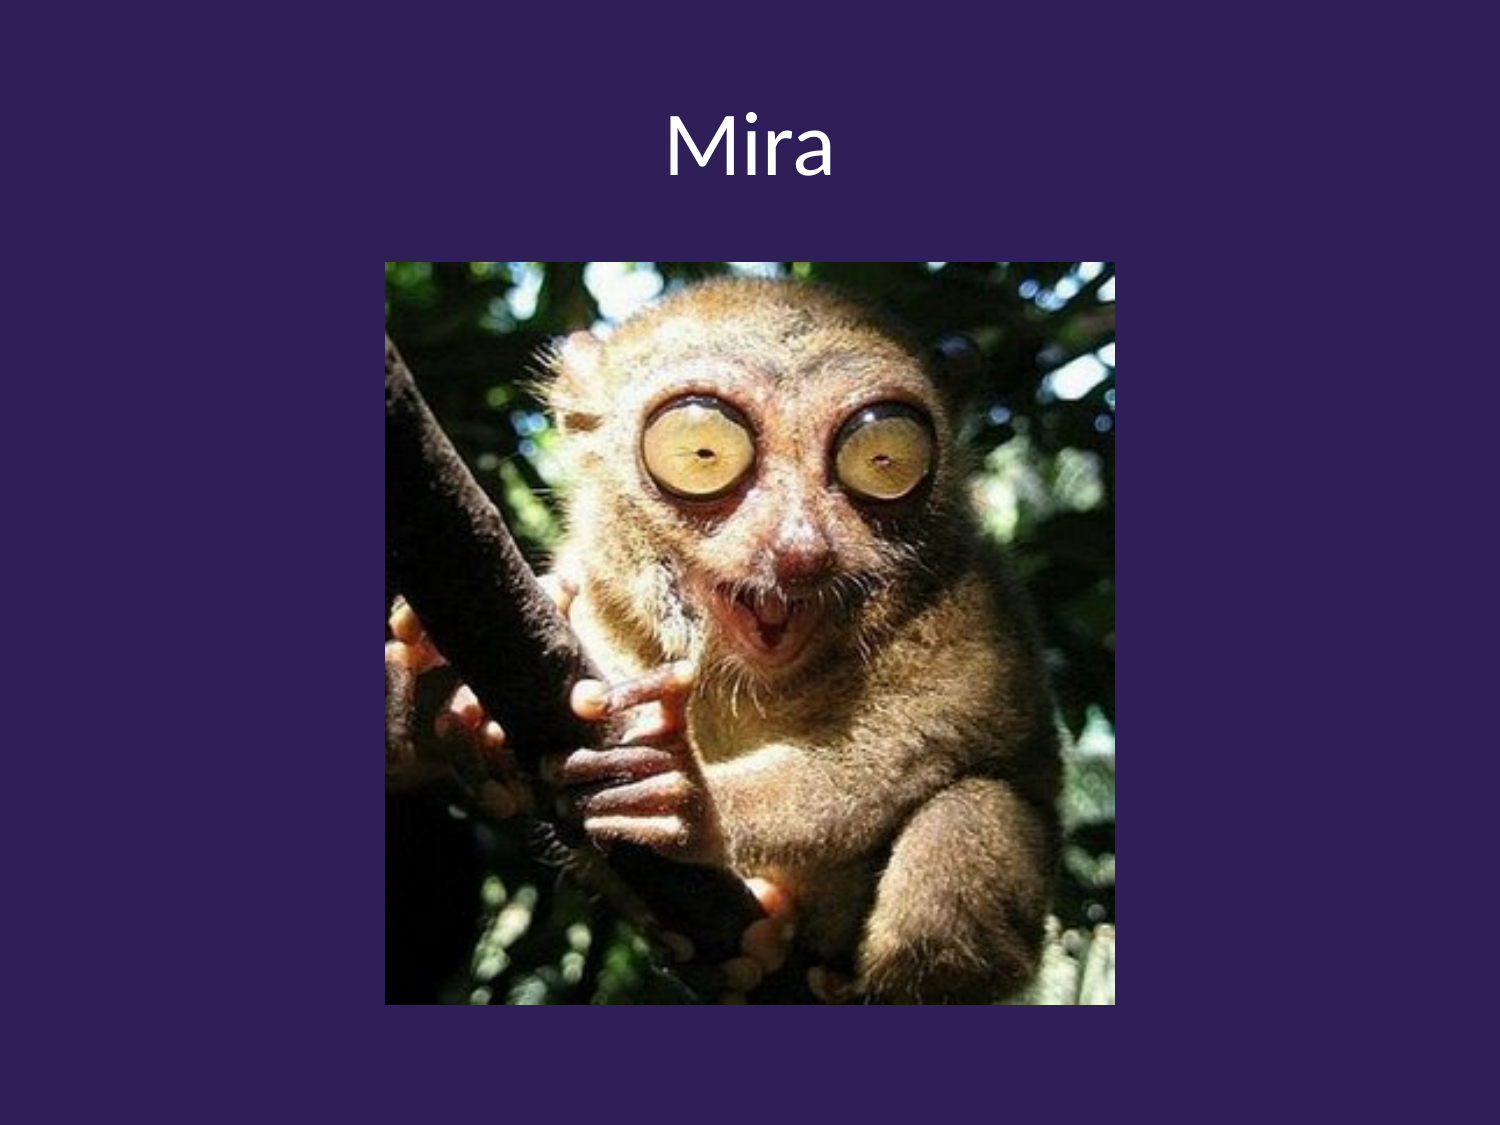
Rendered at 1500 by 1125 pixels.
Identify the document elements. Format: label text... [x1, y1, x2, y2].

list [74, 262, 1426, 1006]
title Mira [75, 45, 1425, 233]
